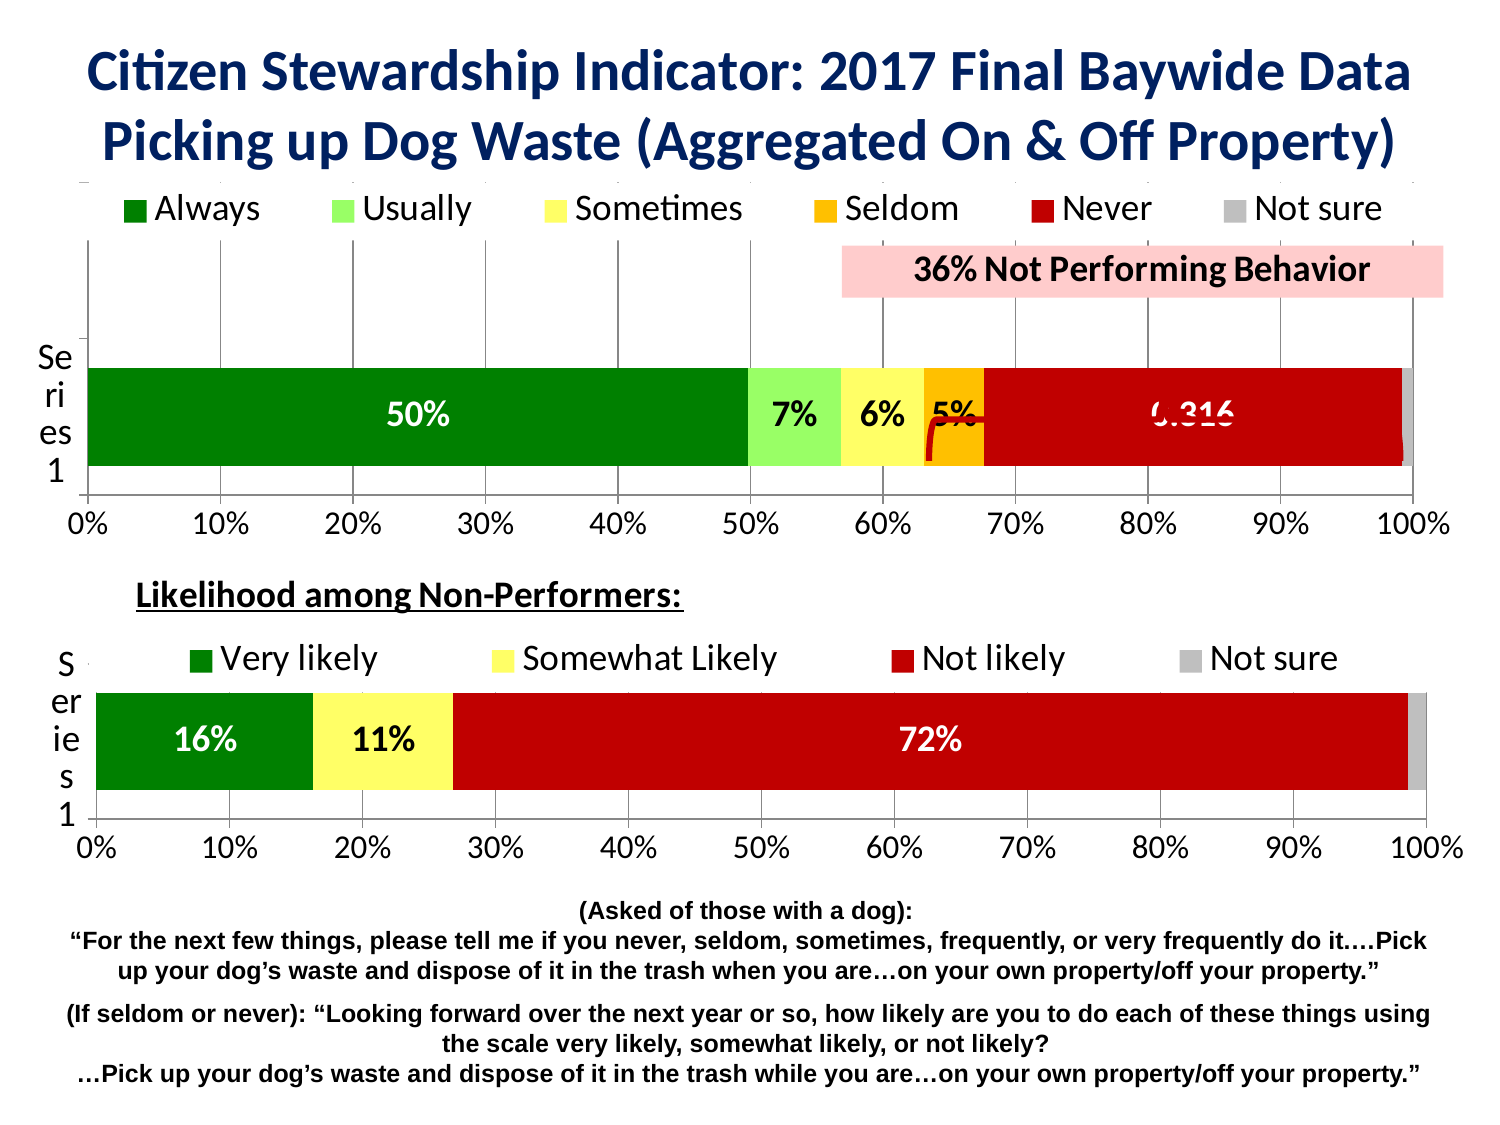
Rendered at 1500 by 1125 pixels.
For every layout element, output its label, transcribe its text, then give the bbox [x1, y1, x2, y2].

text_box Citizen Stewardship Indicator: 2017 Final Baywide Data Picking up Dog Waste (Aggregated On & Off Property) [56, 25, 1444, 180]
text_box (Asked of those with a dog): “For the next few things, please tell me if you never, seldom, sometimes, frequently, or very frequently do it.…Pick up your dog’s waste and dispose of it in the trash when you are…on your own property/off your property.” (If seldom or never): “Looking forward over the next year or so, how likely are you to do each of these things using the scale very likely, somewhat likely, or not likely? …Pick up your dog’s waste and dispose of it in the trash while you are…on your own property/off your property.” [37, 887, 1463, 1095]
chart [37, 181, 1476, 885]
